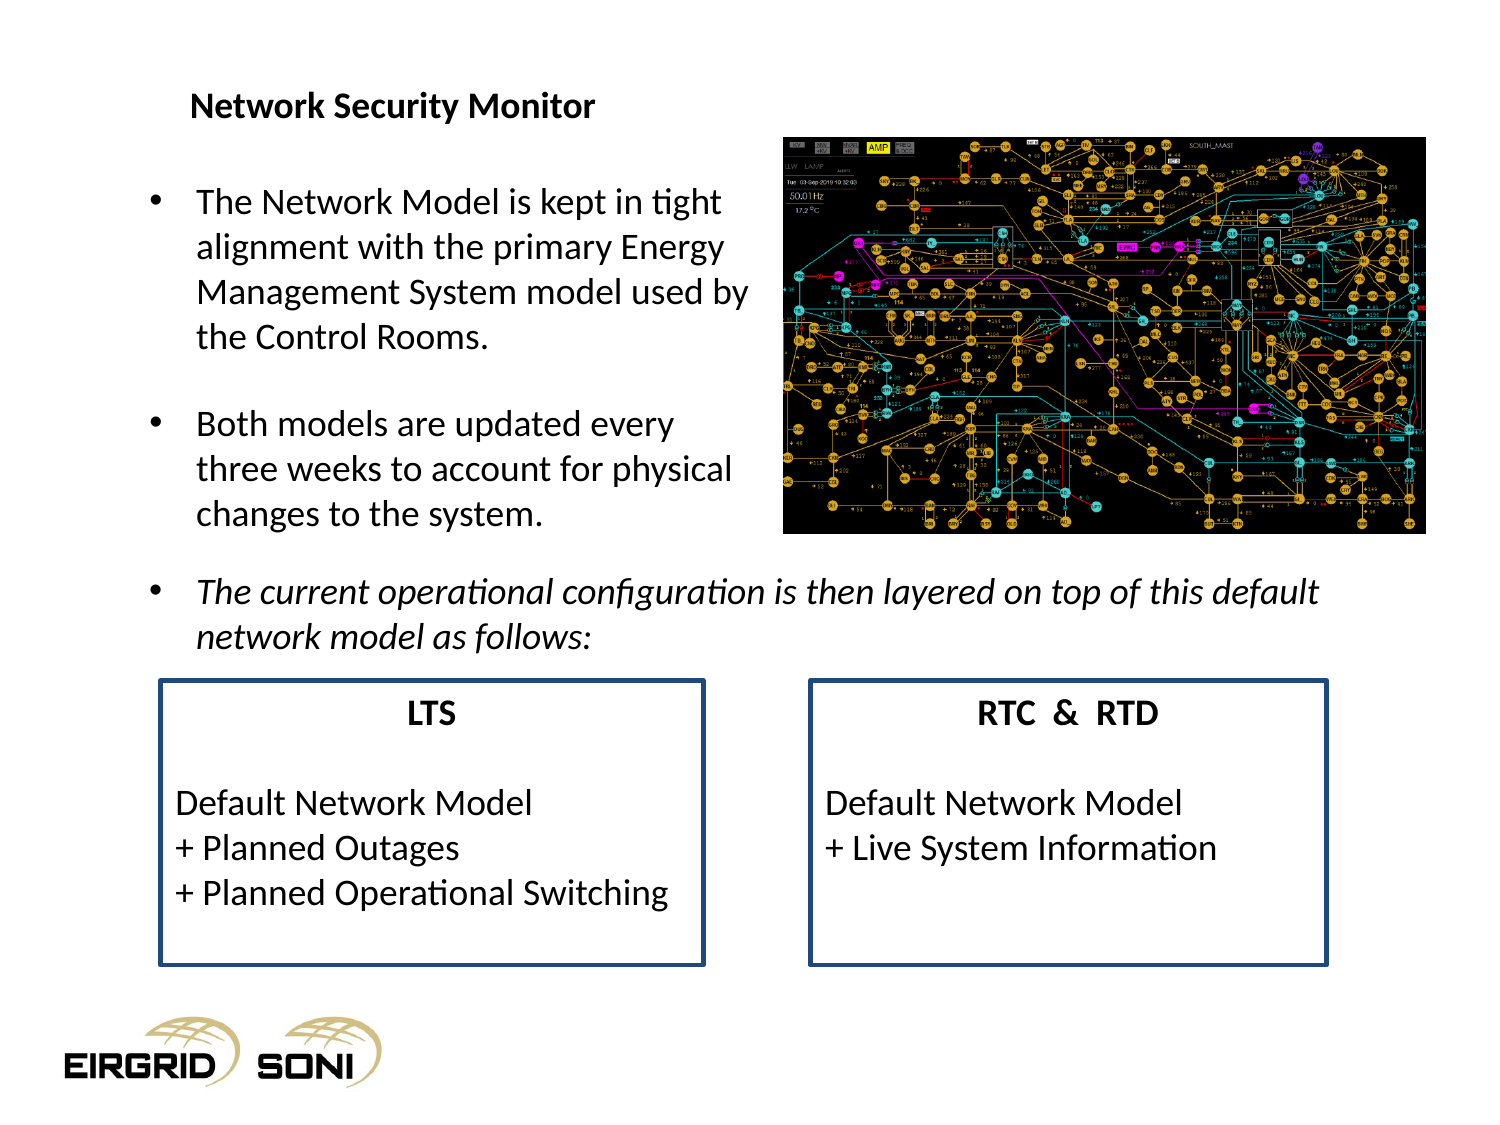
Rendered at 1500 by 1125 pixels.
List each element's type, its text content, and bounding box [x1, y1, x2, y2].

text_box RTC & RTD Default Network Model + Live System Information [810, 680, 1327, 966]
text_box Network Security Monitor [174, 73, 965, 133]
picture [783, 137, 1427, 534]
picture [244, 1011, 384, 1092]
text_box The Network Model is kept in tight alignment with the primary Energy Management System model used by the Control Rooms. [134, 169, 778, 365]
text_box Both models are updated every three weeks to account for physical changes to the system. [134, 391, 756, 542]
text_box LTS Default Network Model + Planned Outages + Planned Operational Switching [160, 680, 704, 966]
text_box The current operational configuration is then layered on top of this default network model as follows: [134, 559, 1433, 665]
picture [41, 1011, 243, 1091]
